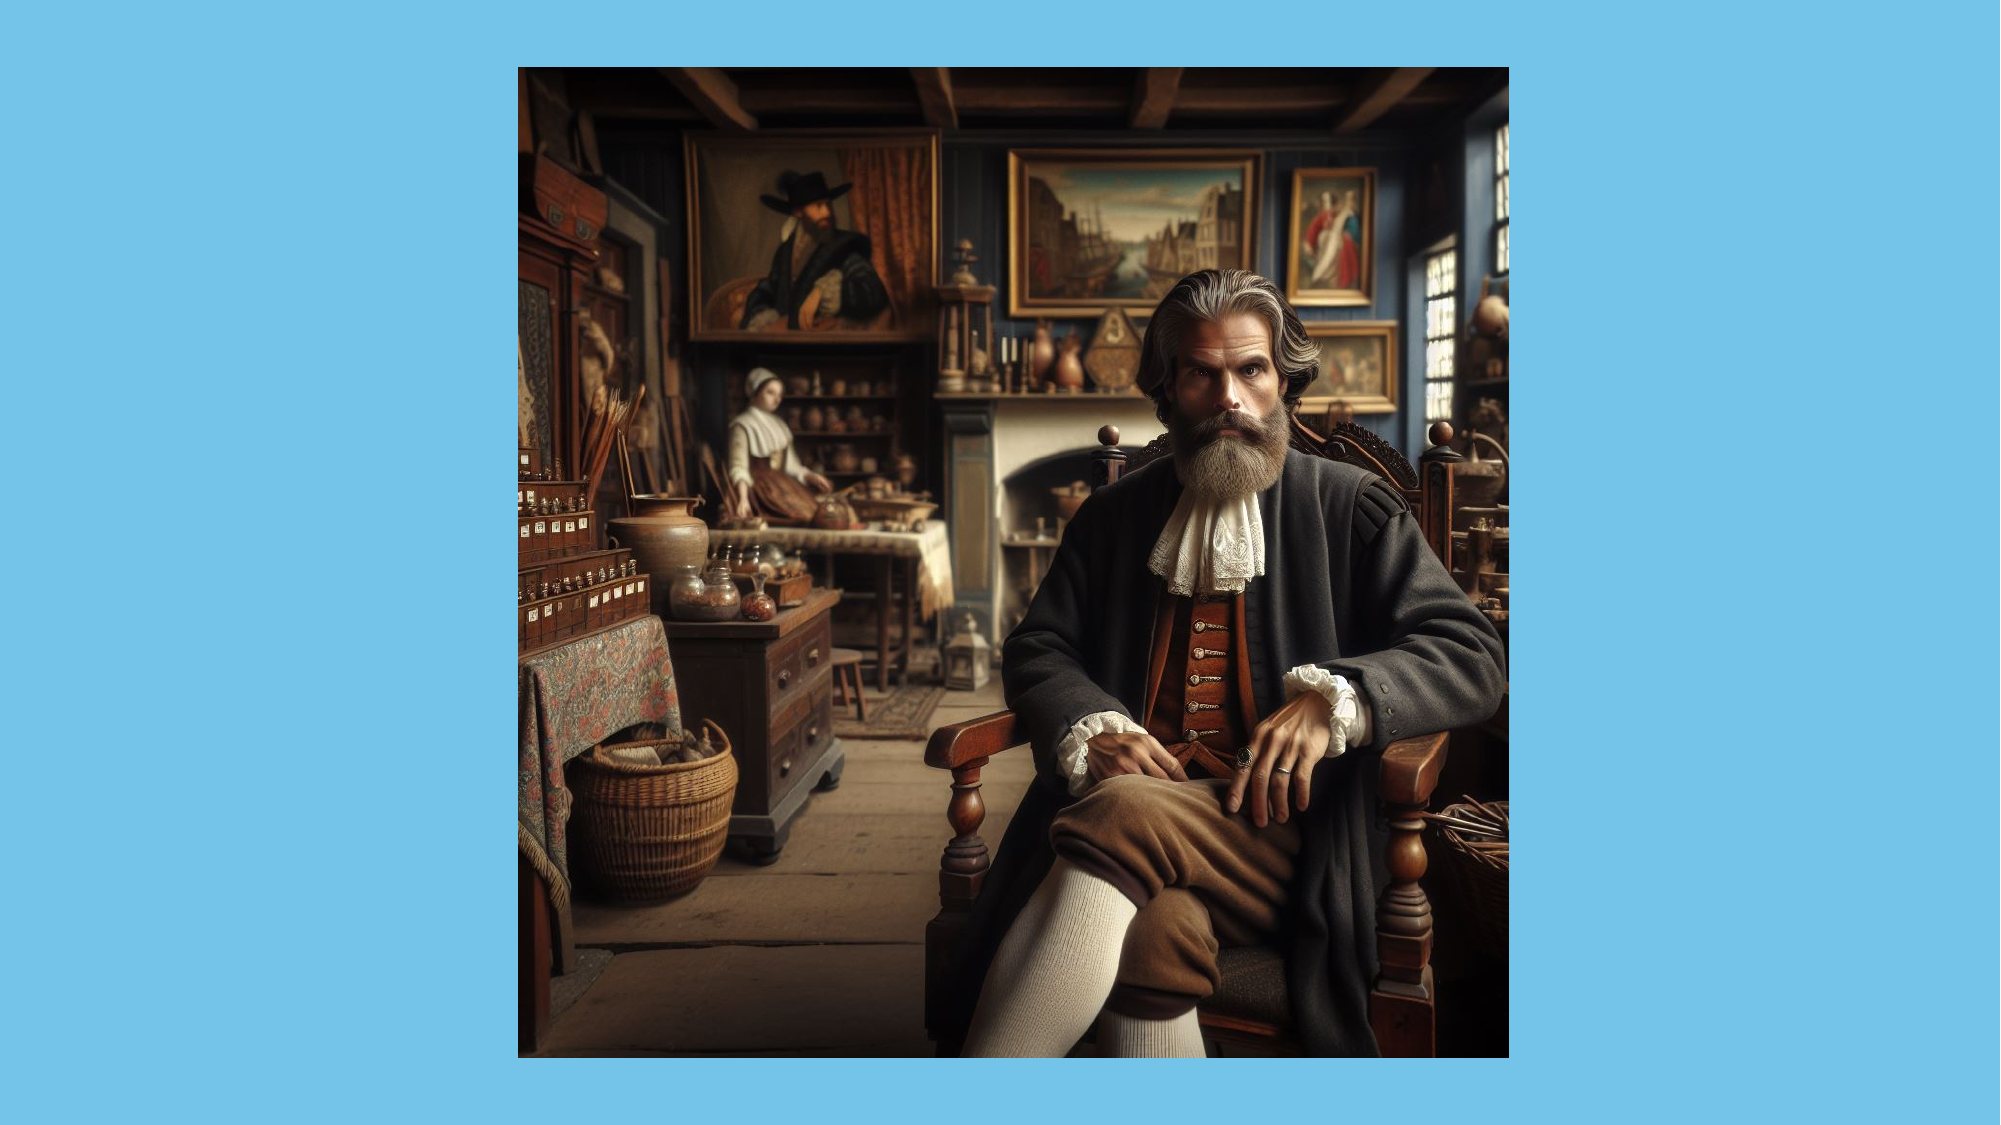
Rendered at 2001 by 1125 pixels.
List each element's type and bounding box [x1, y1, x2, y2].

picture [517, 66, 1509, 1058]
